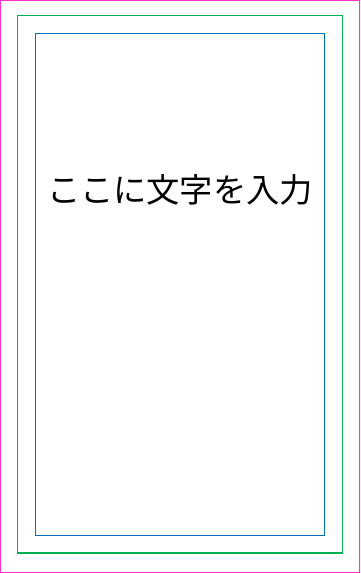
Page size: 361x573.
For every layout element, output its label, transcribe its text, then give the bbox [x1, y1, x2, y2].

text_box ここに文字を入力 [21, 156, 339, 223]
